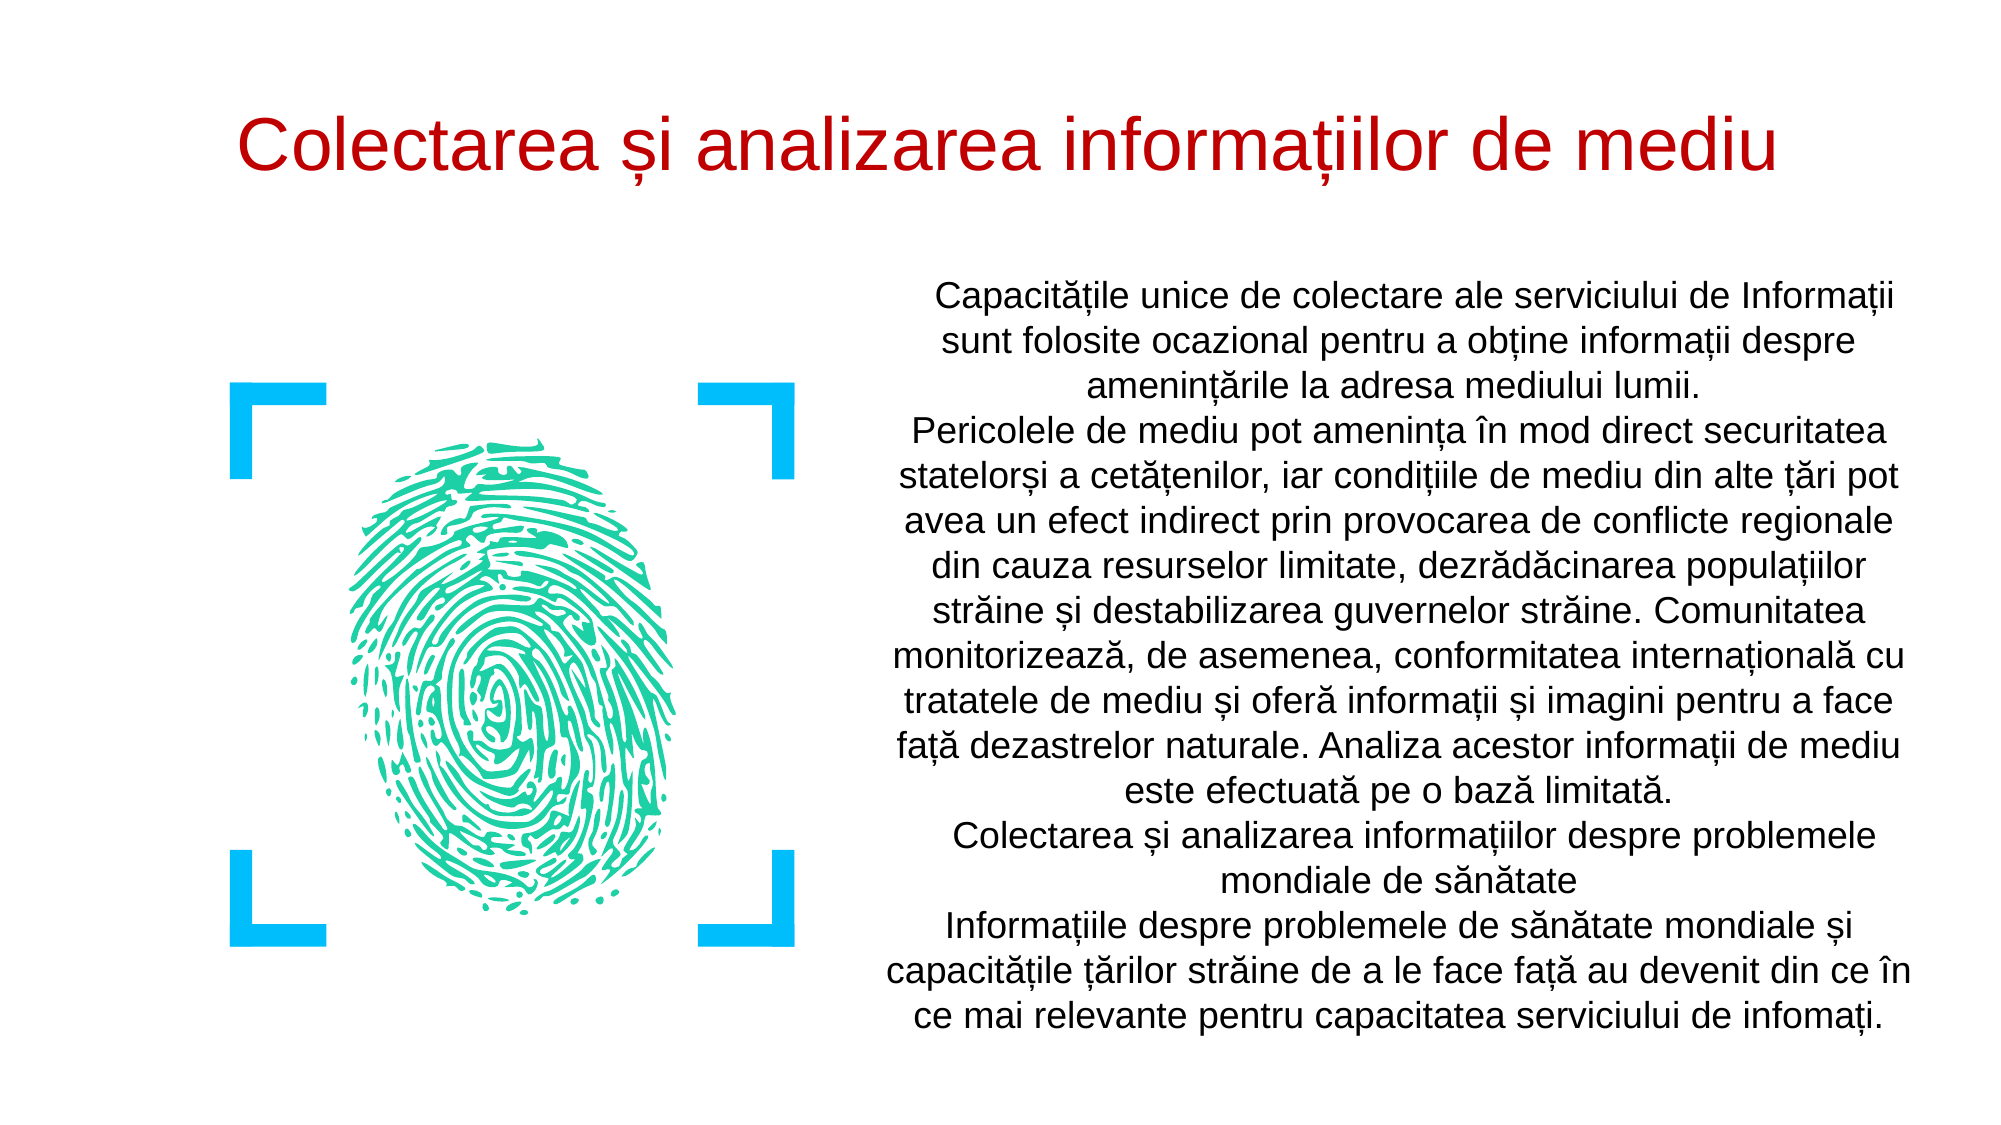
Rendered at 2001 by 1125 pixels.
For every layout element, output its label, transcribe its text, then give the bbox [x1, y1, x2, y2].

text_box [697, 849, 795, 947]
list Colectarea și analizarea informațiilor de mediu [59, 158, 1958, 278]
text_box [229, 382, 327, 480]
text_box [229, 849, 327, 947]
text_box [348, 438, 676, 915]
text_box Capacitățile unice de colectare ale serviciului de Informații sunt folosite ocazional pentru a obține informații despre amenințările la adresa mediului lumii. Pericolele de mediu pot amenința în mod direct securitatea statelorși a cetățenilor, iar condițiile de mediu din alte țări pot avea un efect indirect prin provocarea de conflicte regionale din cauza resurselor limitate, dezrădăcinarea populațiilor străine și destabilizarea guvernelor străine. Comunitatea monitorizează, de asemenea, conformitatea internațională cu tratatele de mediu și oferă informații și imagini pentru a face față dezastrelor naturale. Analiza acestor informații de mediu este efectuată pe o bază limitată. Colectarea și analizarea informațiilor despre problemele mondiale de sănătate Informațiile despre problemele de sănătate mondiale și capacitățile țărilor străine de a le face față au devenit din ce în ce mai relevante pentru capacitatea serviciului de infomați. [864, 263, 1934, 1078]
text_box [697, 382, 795, 480]
